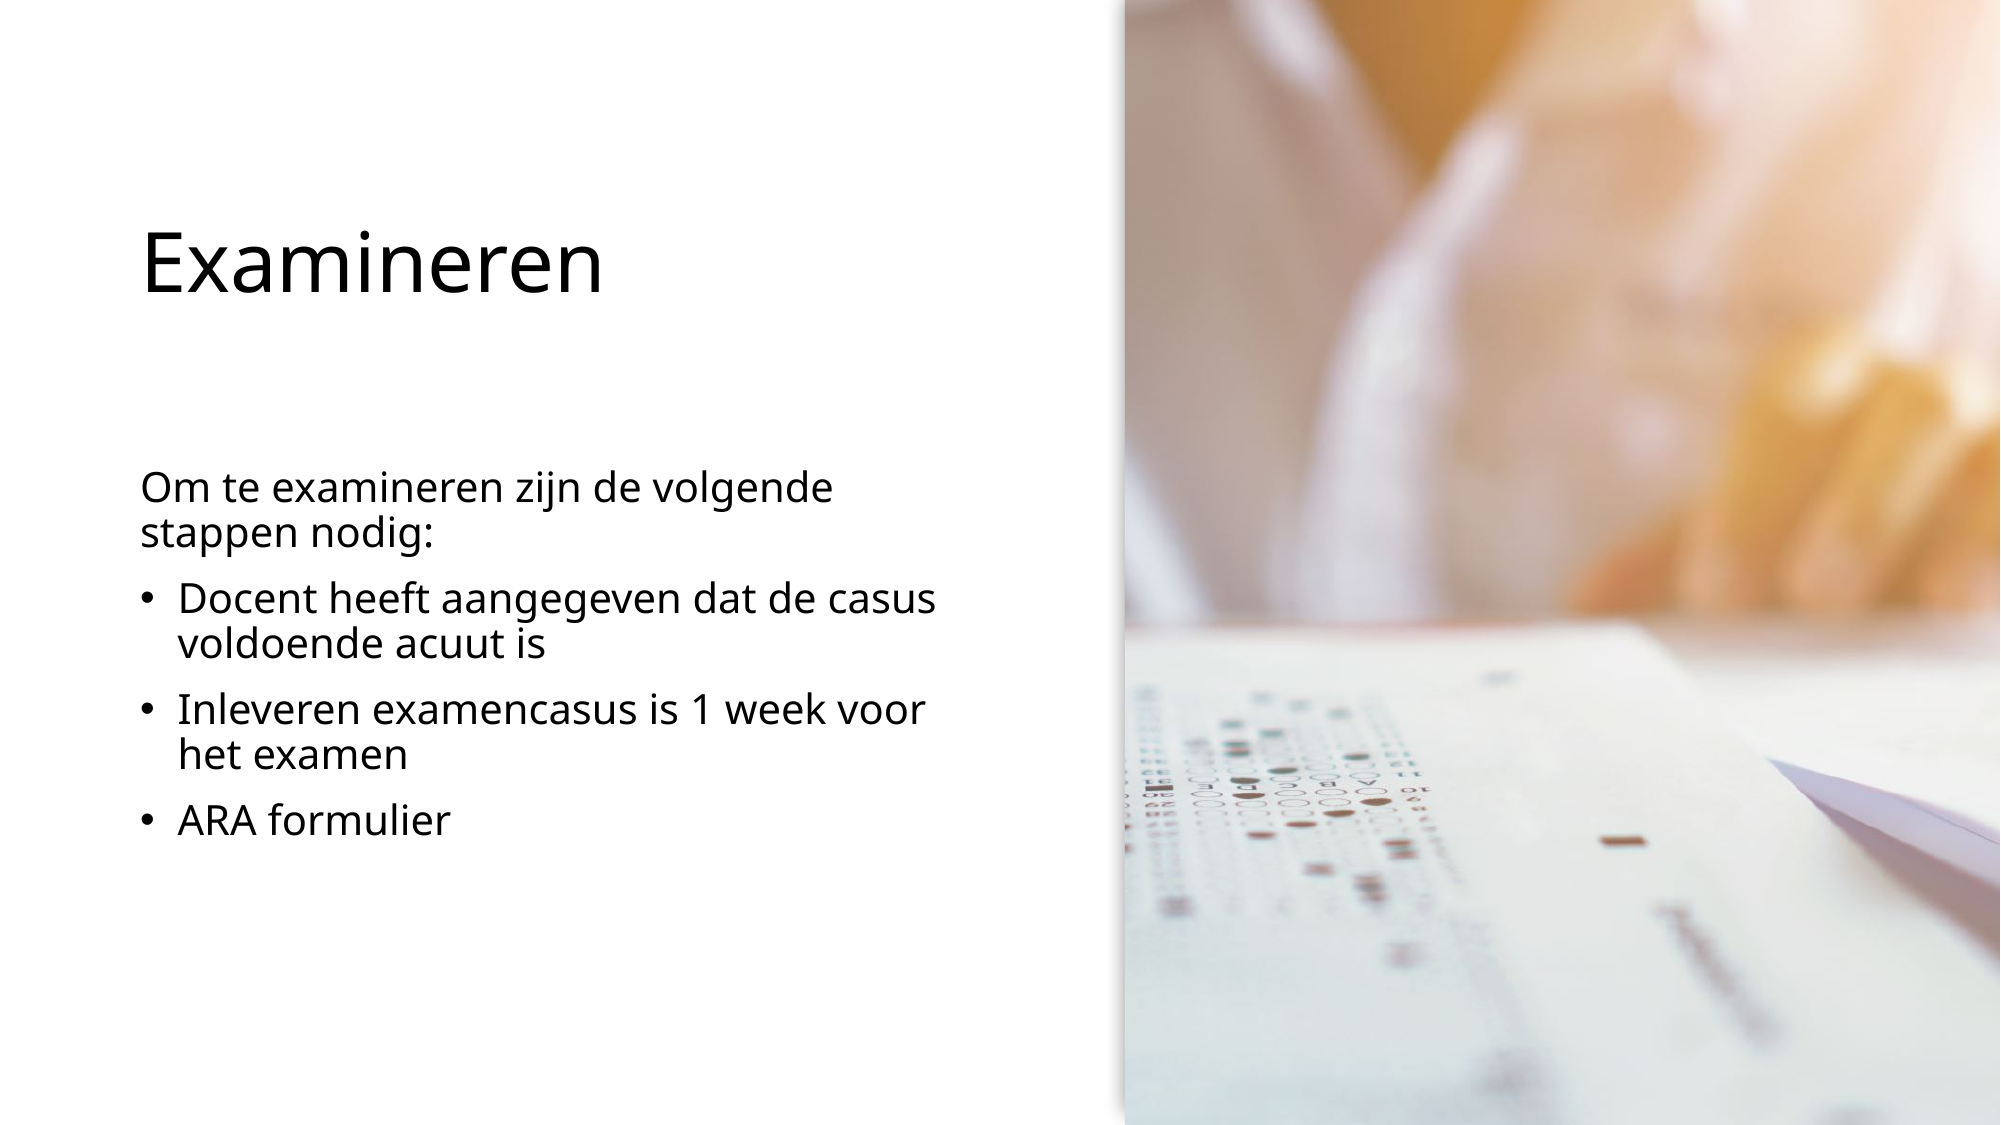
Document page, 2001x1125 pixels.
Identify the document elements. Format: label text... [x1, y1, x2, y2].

text_box [0, 0, 1124, 1125]
title Examineren [124, 125, 1000, 353]
picture [1124, 0, 2000, 1125]
list Om te examineren zijn de volgende stappen nodig: Docent heeft aangegeven dat de casus voldoende acuut is Inleveren examencasus is 1 week voor het examen ARA formulier [124, 353, 1000, 1024]
